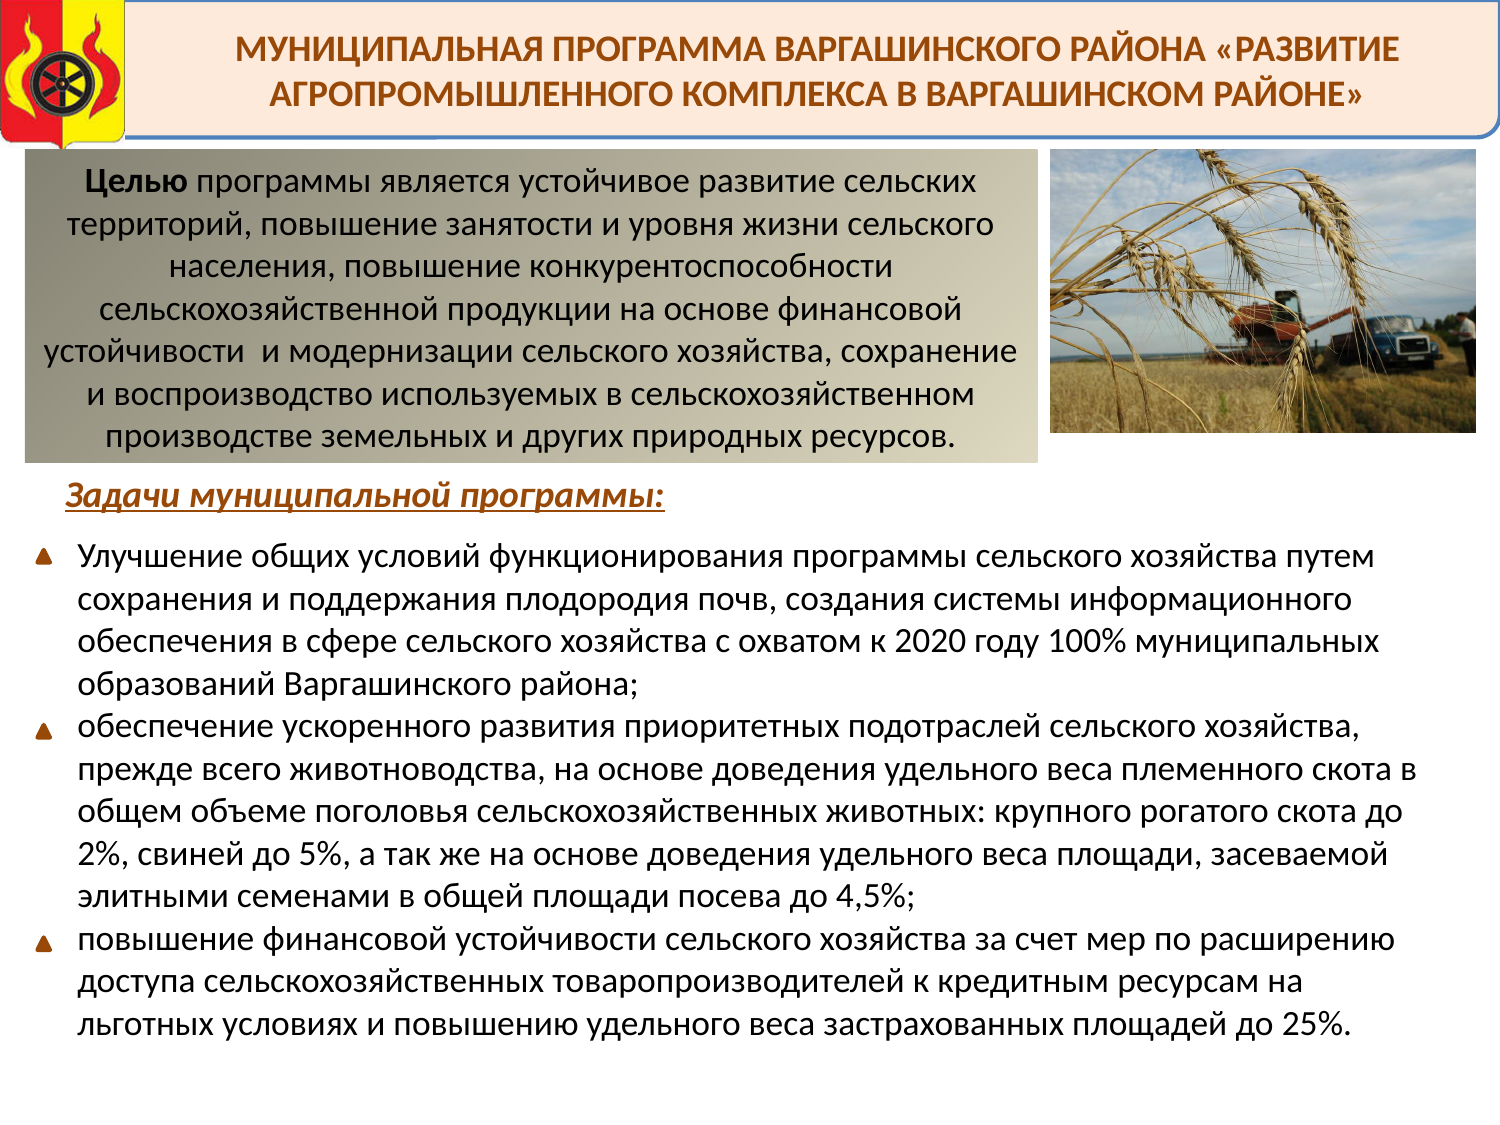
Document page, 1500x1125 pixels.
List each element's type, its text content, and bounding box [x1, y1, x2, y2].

text_box Целью программы является устойчивое развитие сельских территорий, повышение занятости и уровня жизни сельского населения, повышение конкурентоспособности сельскохозяйственной продукции на основе финансовой устойчивости и модернизации сельского хозяйства, сохранение и воспроизводство используемых в сельскохозяйственном производстве земельных и других природных ресурсов. [24, 149, 1038, 463]
picture [1049, 149, 1477, 433]
picture [0, 0, 126, 156]
text_box Задачи муниципальной программы: [49, 462, 1263, 523]
text_box МУНИЦИПАЛЬНАЯ ПРОГРАММА ВАРГАШИНСКОГО РАЙОНА «РАЗВИТИЕ АГРОПРОМЫШЛЕННОГО КОМПЛЕКСА В ВАРГАШИНСКОМ РАЙОНЕ» [126, 0, 1500, 140]
text_box [35, 547, 52, 565]
text_box [35, 722, 52, 740]
text_box [35, 935, 52, 953]
text_box Улучшение общих условий функционирования программы сельского хозяйства путем сохранения и поддержания плодородия почв, создания системы информационного обеспечения в сфере сельского хозяйства с охватом к 2020 году 100% муниципальных образований Варгашинского района; обеспечение ускоренного развития приоритетных подотраслей сельского хозяйства, прежде всего животноводства, на основе доведения удельного веса племенного скота в общем объеме поголовья сельскохозяйственных животных: крупного рогатого скота до 2%, свиней до 5%, а так же на основе доведения удельного веса площади, засеваемой элитными семенами в общей площади посева до 4,5%; повышение финансовой устойчивости сельского хозяйства за счет мер по расширению доступа сельскохозяйственных товаропроизводителей к кредитным ресурсам на льготных условиях и повышению удельного веса застрахованных площадей до 25%. [62, 524, 1463, 1093]
